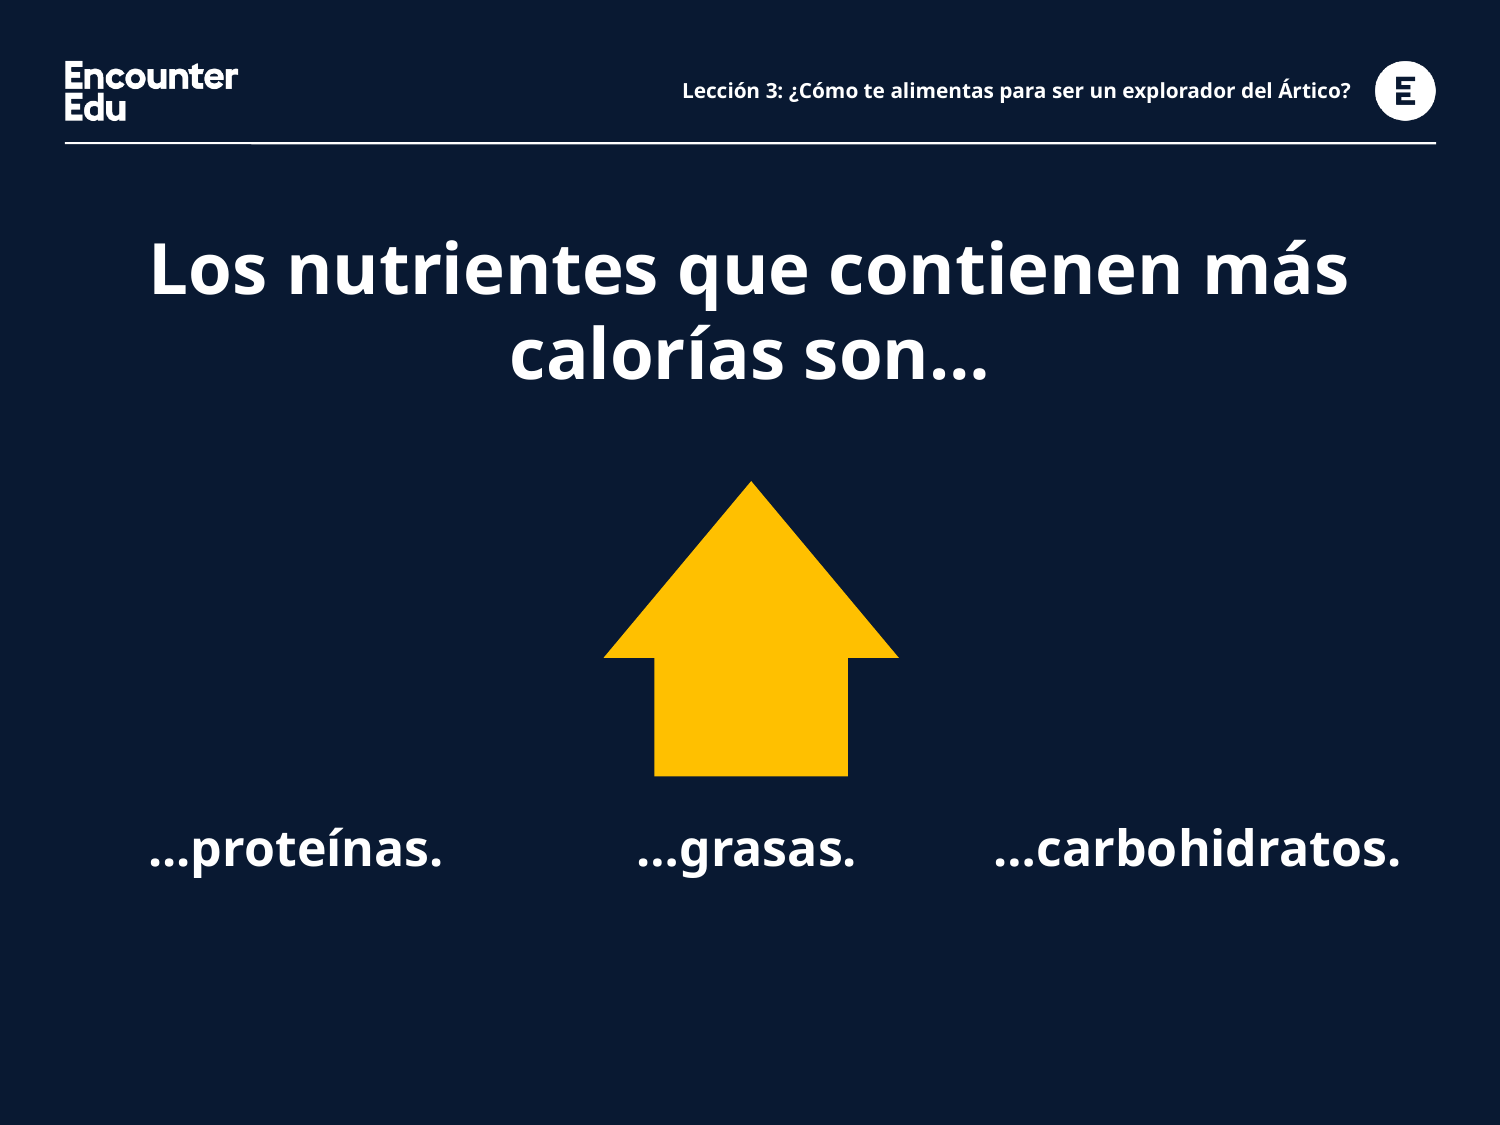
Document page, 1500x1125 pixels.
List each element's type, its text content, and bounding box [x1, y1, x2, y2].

text_box [601, 478, 901, 779]
text_box Los nutrientes que contienen más calorías son… [73, 215, 1427, 401]
table_header …grasas. [522, 805, 972, 1020]
table_header ...proteínas. [71, 805, 522, 1020]
picture [61, 59, 243, 122]
title Lección 3: ¿Cómo te alimentas para ser un explorador del Ártico? [649, 71, 1359, 113]
table_header …carbohidratos. [972, 805, 1423, 1020]
picture [1373, 59, 1437, 122]
